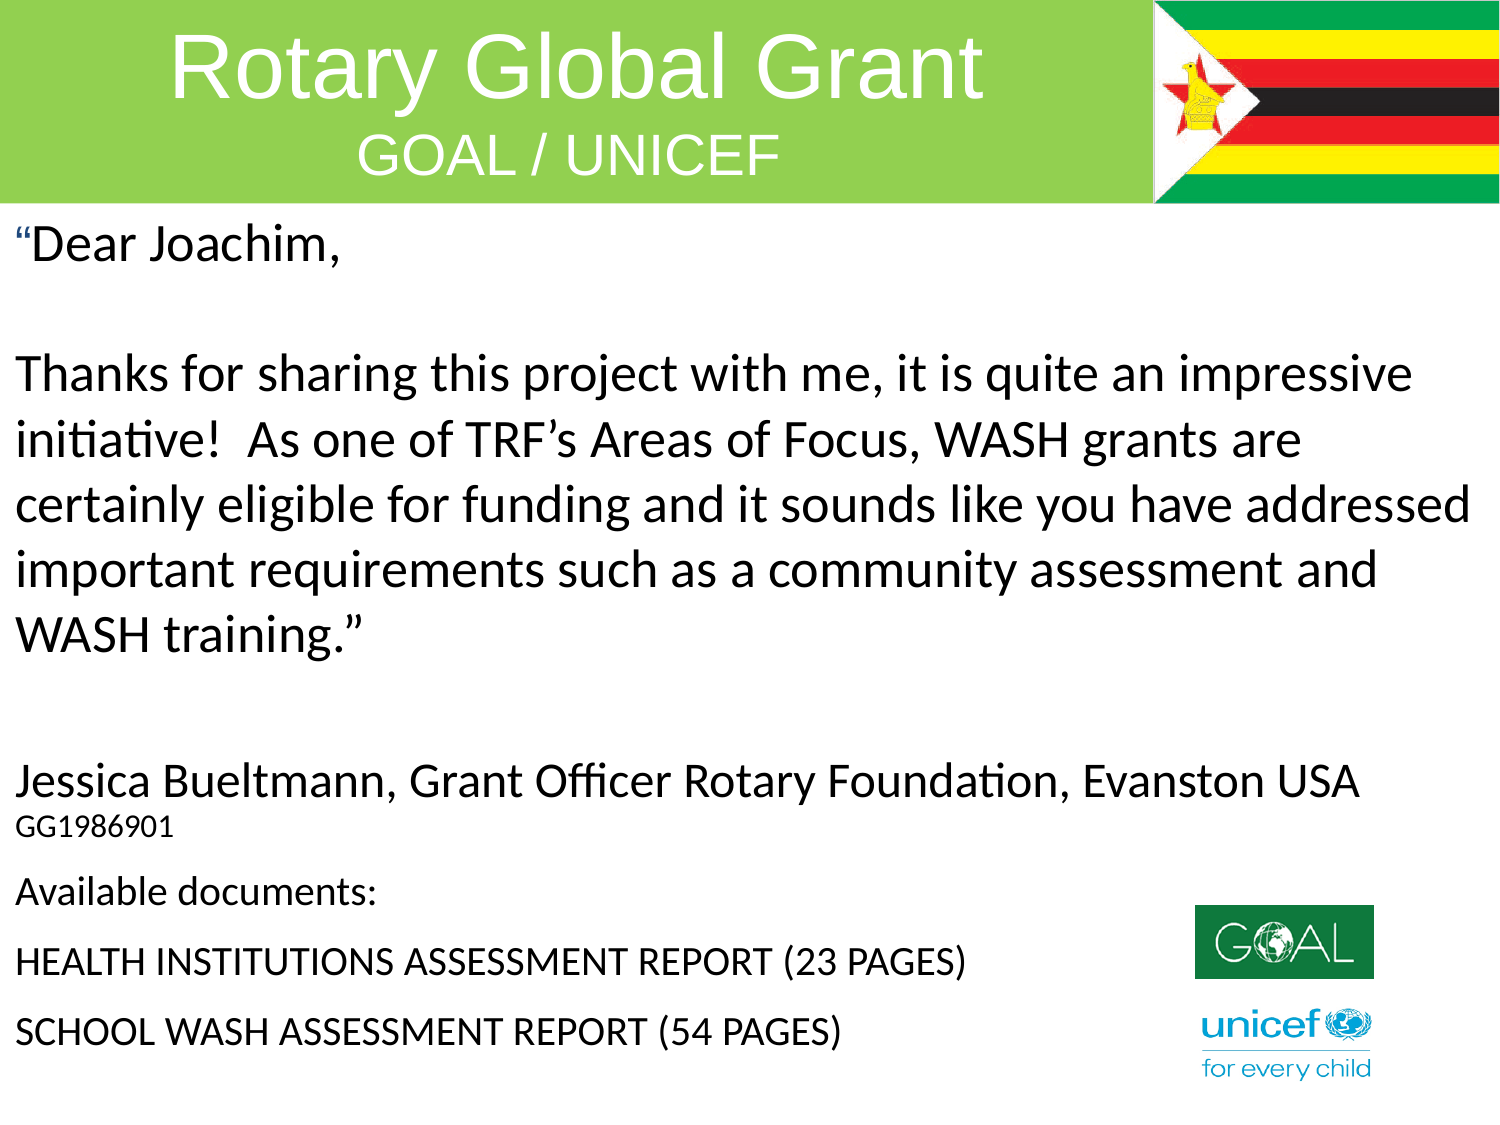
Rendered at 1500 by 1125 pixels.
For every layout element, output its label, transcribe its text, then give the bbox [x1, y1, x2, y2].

text_box [0, 0, 1153, 204]
picture [1194, 905, 1374, 979]
picture [1186, 993, 1384, 1091]
text_box Rotary Global Grant GOAL / UNICEF [81, 0, 1072, 195]
list “Dear Joachim, Thanks for sharing this project with me, it is quite an impressive initiative! As one of TRF’s Areas of Focus, WASH grants are certainly eligible for funding and it sounds like you have addressed important requirements such as a community assessment and WASH training.” Jessica Bueltmann, Grant Officer Rotary Foundation, Evanston USA GG1986901 Available documents: HEALTH INSTITUTIONS ASSESSMENT REPORT (23 pages) SCHOOL WASH ASSESSMENT REPORT (54 pages) [0, 204, 1500, 1125]
picture [1153, 0, 1500, 204]
